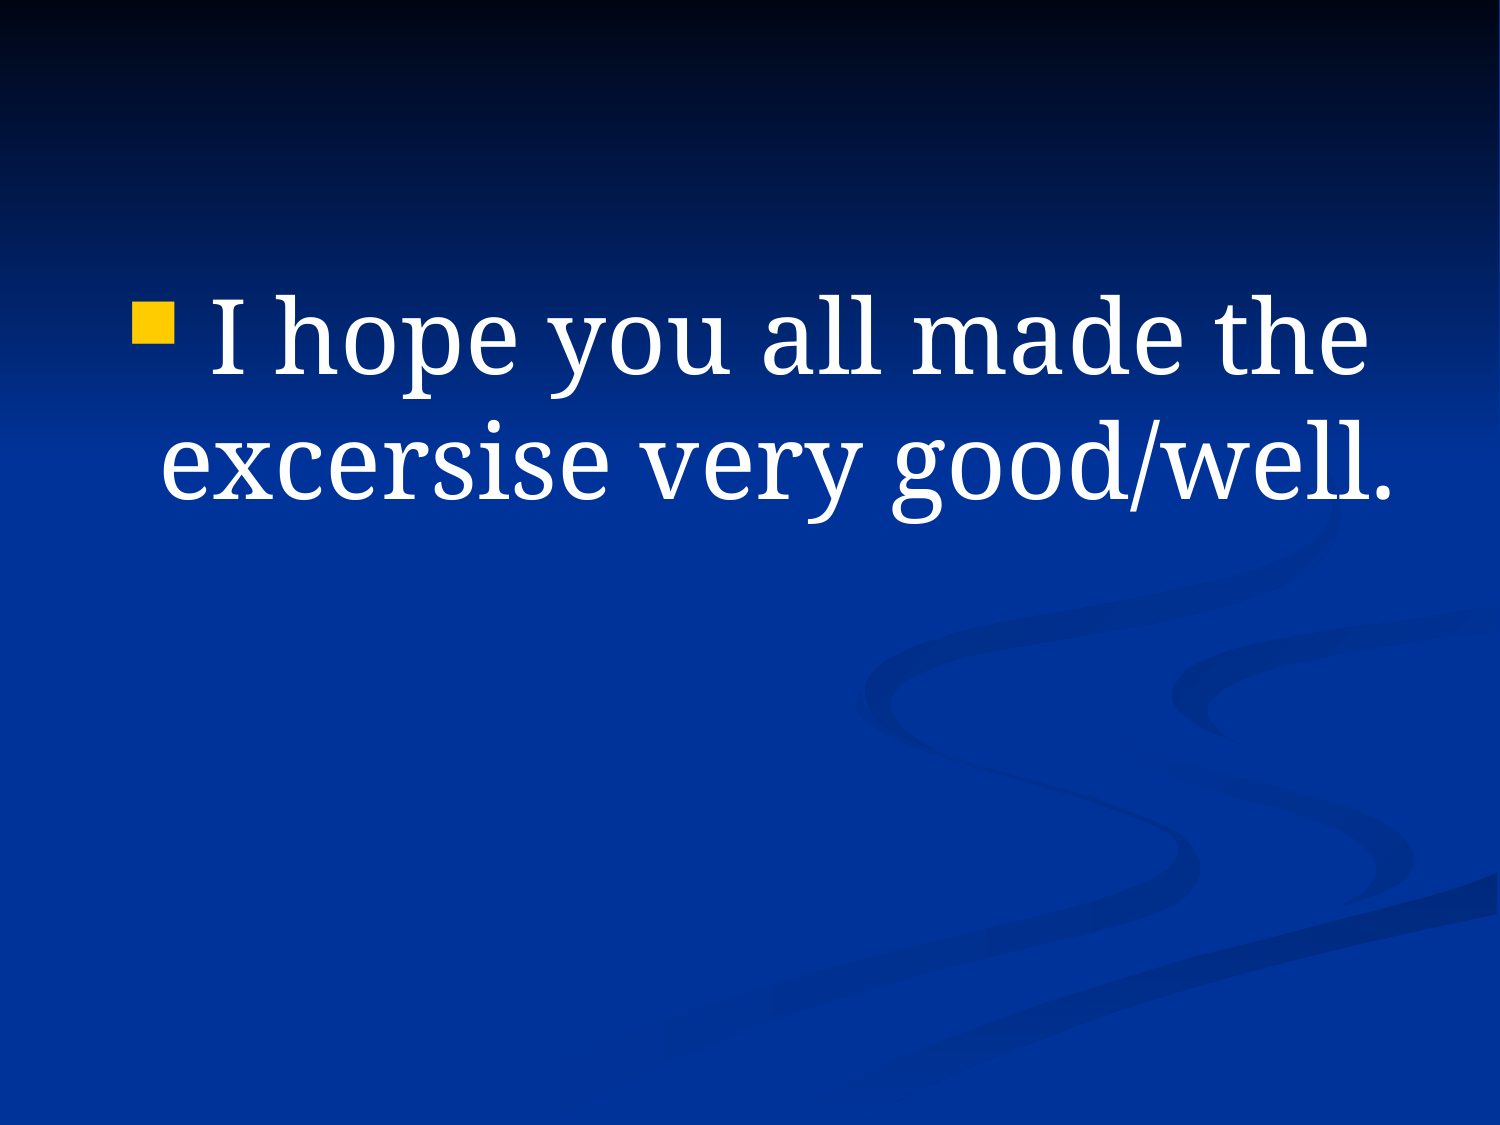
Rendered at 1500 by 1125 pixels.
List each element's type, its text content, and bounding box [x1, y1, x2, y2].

list I hope you all made the excersise very good/well. [75, 262, 1425, 1005]
